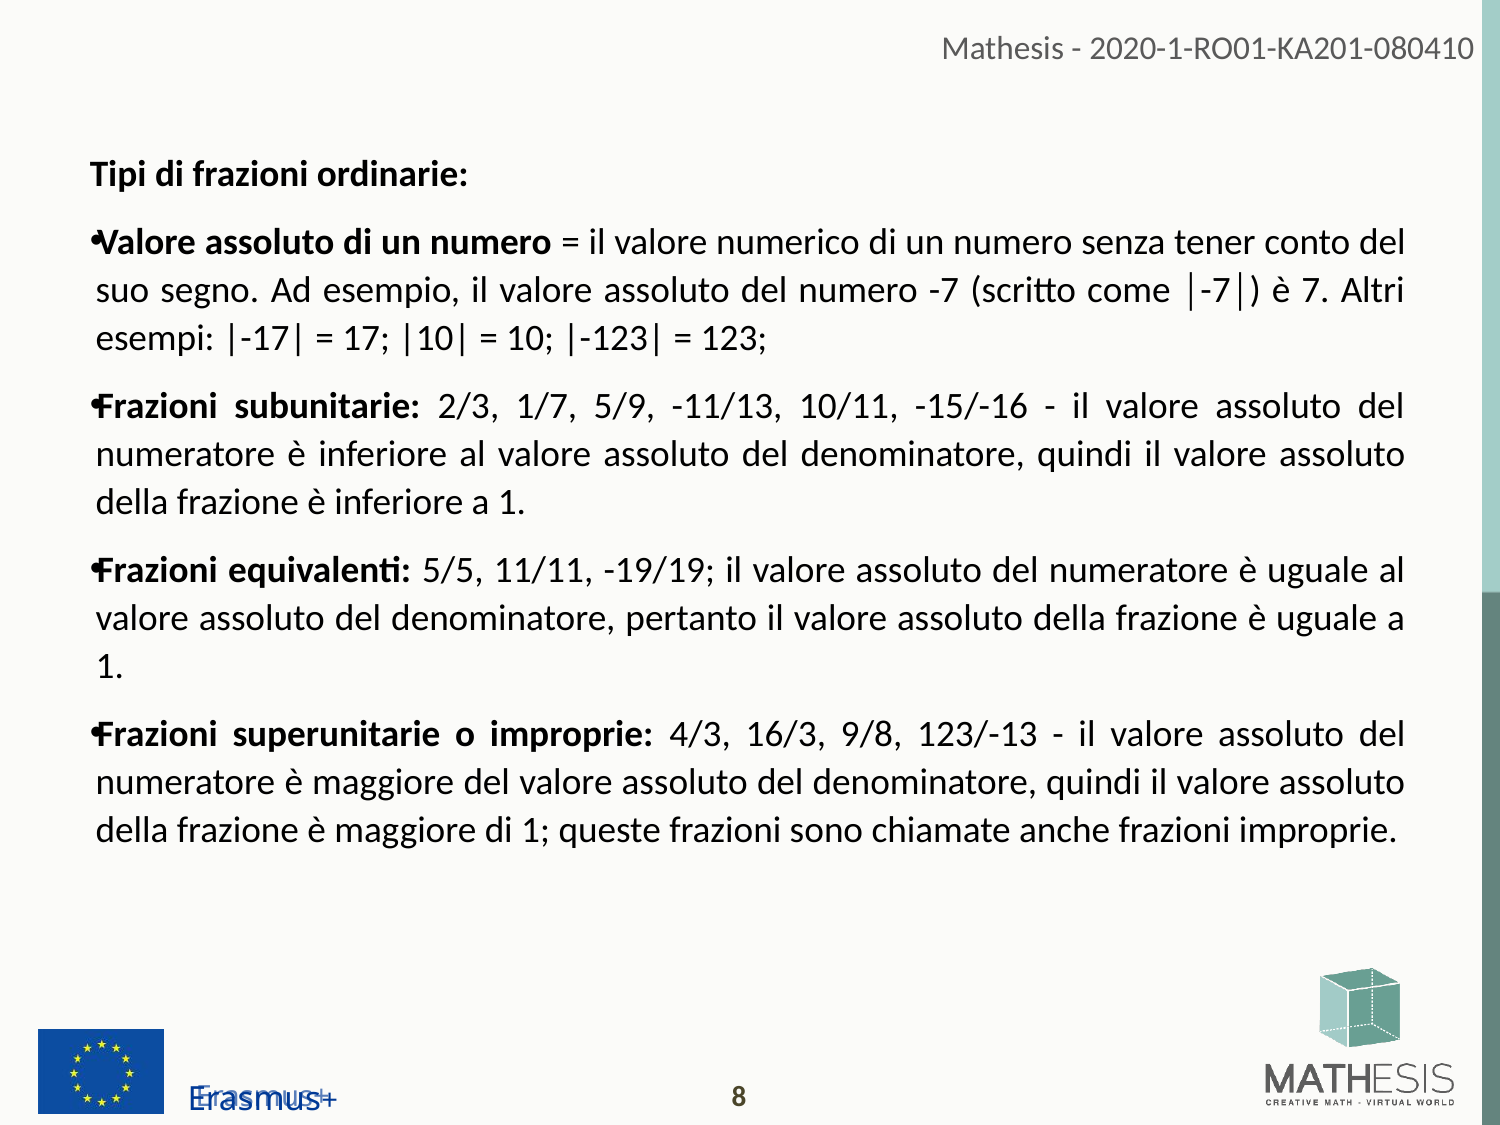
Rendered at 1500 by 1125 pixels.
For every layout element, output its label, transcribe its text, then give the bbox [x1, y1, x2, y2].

picture [38, 1029, 164, 1114]
list Tipi di frazioni ordinarie: Valore assoluto di un numero = il valore numerico di un numero senza tener conto del suo segno. Ad esempio, il valore assoluto del numero -7 (scritto come │-7│) è 7. Altri esempi: |-17| = 17; |10| = 10; |-123| = 123; Frazioni subunitarie: 2/3, 1/7, 5/9, -11/13, 10/11, -15/-16 - il valore assoluto del numeratore è inferiore al valore assoluto del denominatore, quindi il valore assoluto della frazione è inferiore a 1. Frazioni equivalenti: 5/5, 11/11, -19/19; il valore assoluto del numeratore è uguale al valore assoluto del denominatore, pertanto il valore assoluto della frazione è uguale a 1. Frazioni superunitarie o improprie: 4/3, 16/3, 9/8, 123/-13 - il valore assoluto del numeratore è maggiore del valore assoluto del denominatore, quindi il valore assoluto della frazione è maggiore di 1; queste frazioni sono chiamate anche frazioni improprie. [75, 138, 1425, 881]
